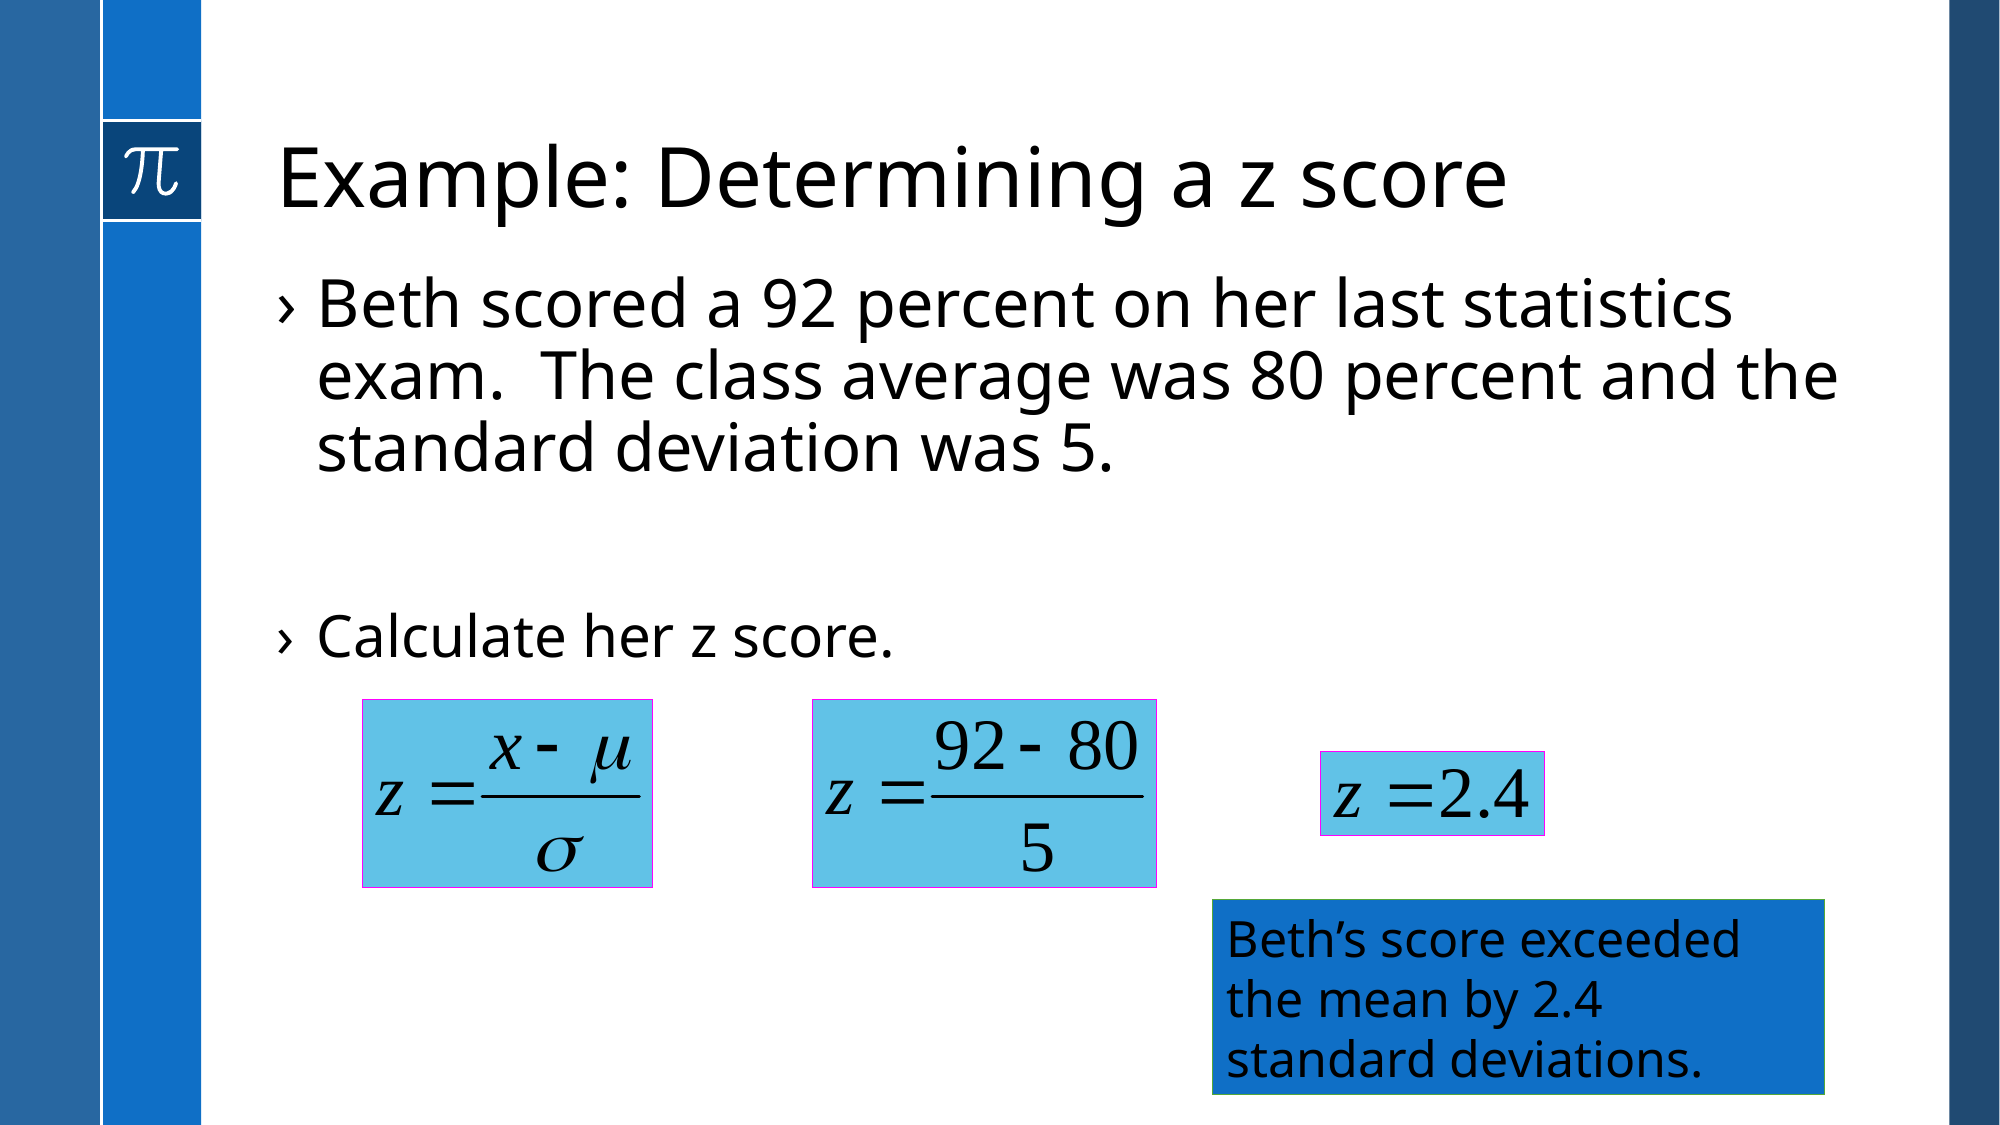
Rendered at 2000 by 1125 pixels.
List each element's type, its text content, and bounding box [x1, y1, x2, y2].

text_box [1320, 751, 1545, 836]
title Example: Determining a z score [261, 29, 1867, 233]
text_box Beth’s score exceeded the mean by 2.4 standard deviations. [1212, 899, 1825, 1095]
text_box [362, 699, 653, 888]
list Beth scored a 92 percent on her last statistics exam. The class average was 80 percent and the standard deviation was 5. Calculate her z score. [261, 262, 1867, 1013]
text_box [812, 699, 1157, 888]
